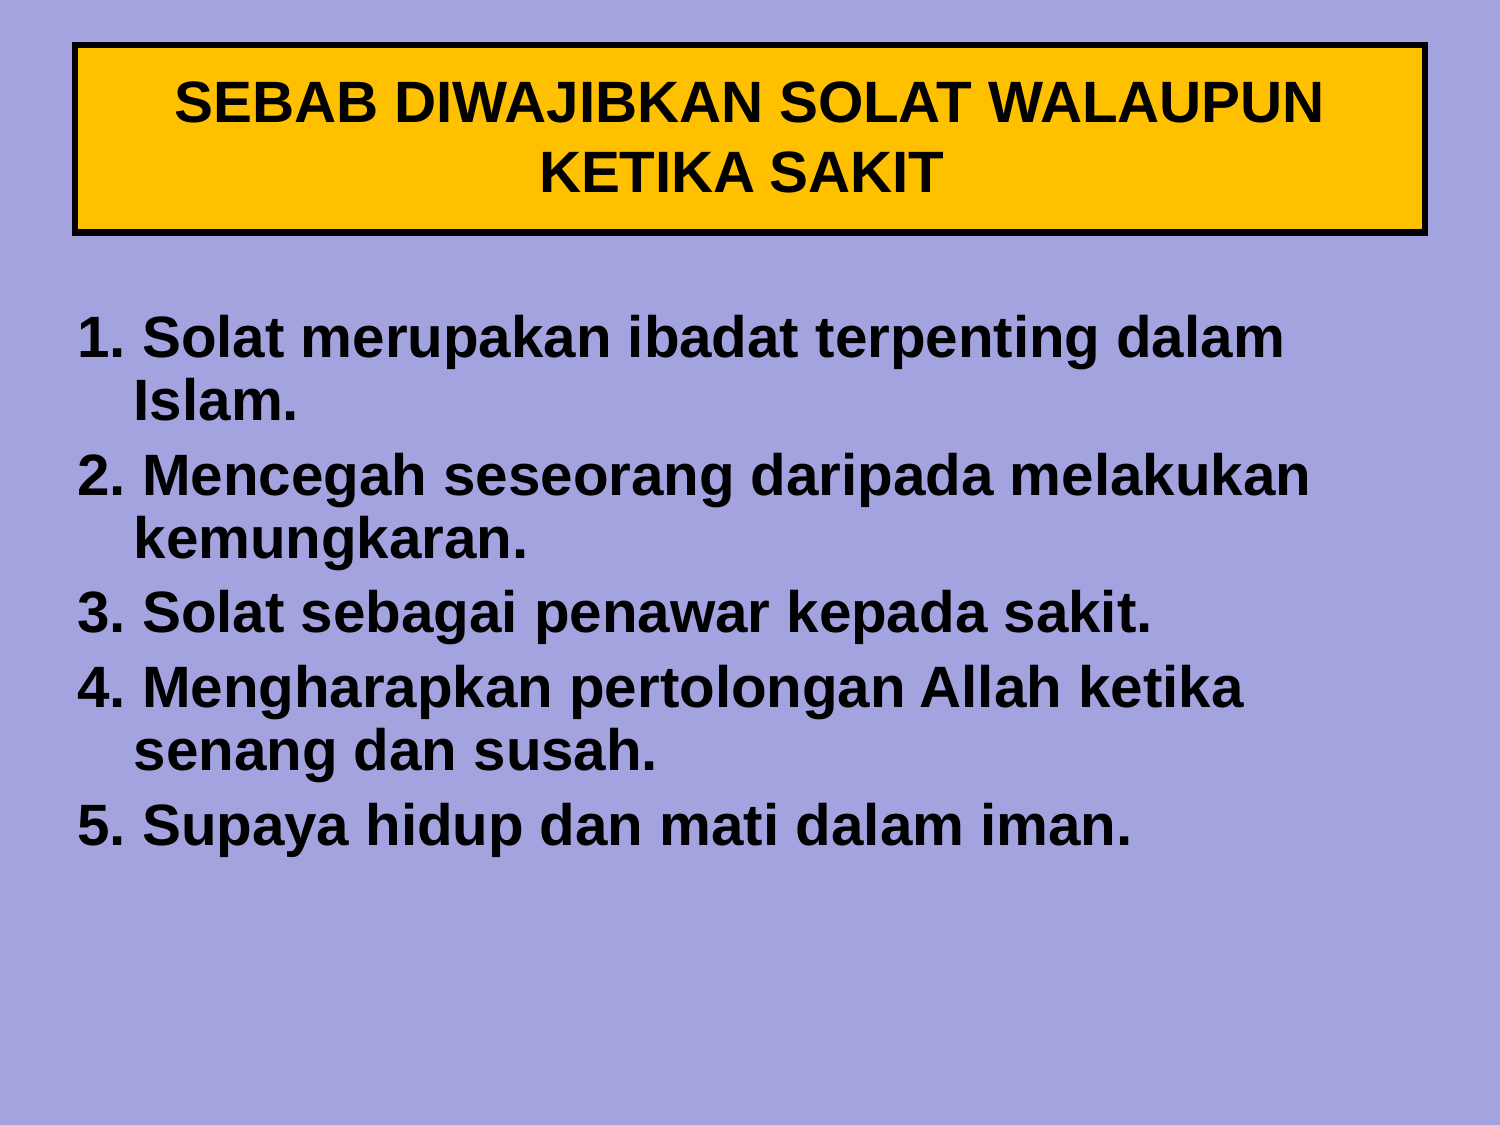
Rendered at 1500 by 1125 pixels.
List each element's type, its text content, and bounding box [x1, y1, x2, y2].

text_box 1. Solat merupakan ibadat terpenting dalam Islam. 2. Mencegah seseorang daripada melakukan kemungkaran. 3. Solat sebagai penawar kepada sakit. 4. Mengharapkan pertolongan Allah ketika senang dan susah. 5. Supaya hidup dan mati dalam iman. [62, 299, 1425, 1005]
text_box SEBAB DIWAJIBKAN SOLAT WALAUPUN KETIKA SAKIT [74, 45, 1425, 233]
